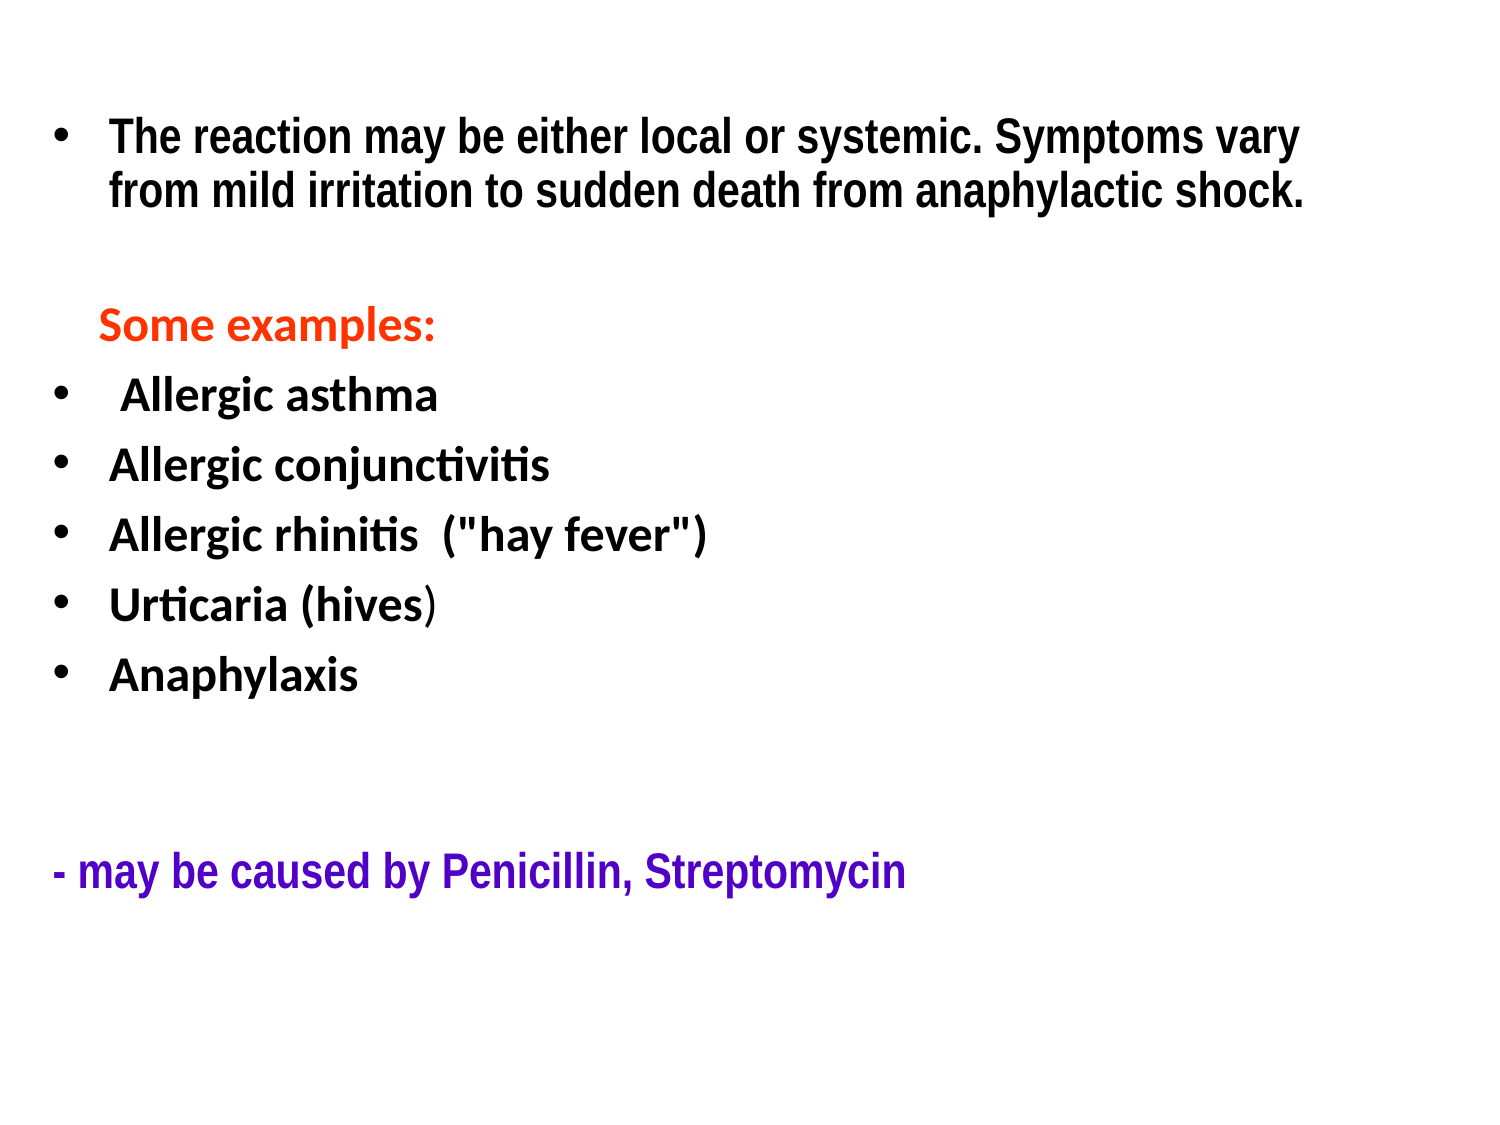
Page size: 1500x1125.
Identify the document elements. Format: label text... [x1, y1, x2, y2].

list The reaction may be either local or systemic. Symptoms vary from mild irritation to sudden death from anaphylactic shock. Some examples: Allergic asthma Allergic conjunctivitis Allergic rhinitis ("hay fever") Urticaria (hives) Anaphylaxis - may be caused by Penicillin, Streptomycin [37, 12, 1388, 756]
